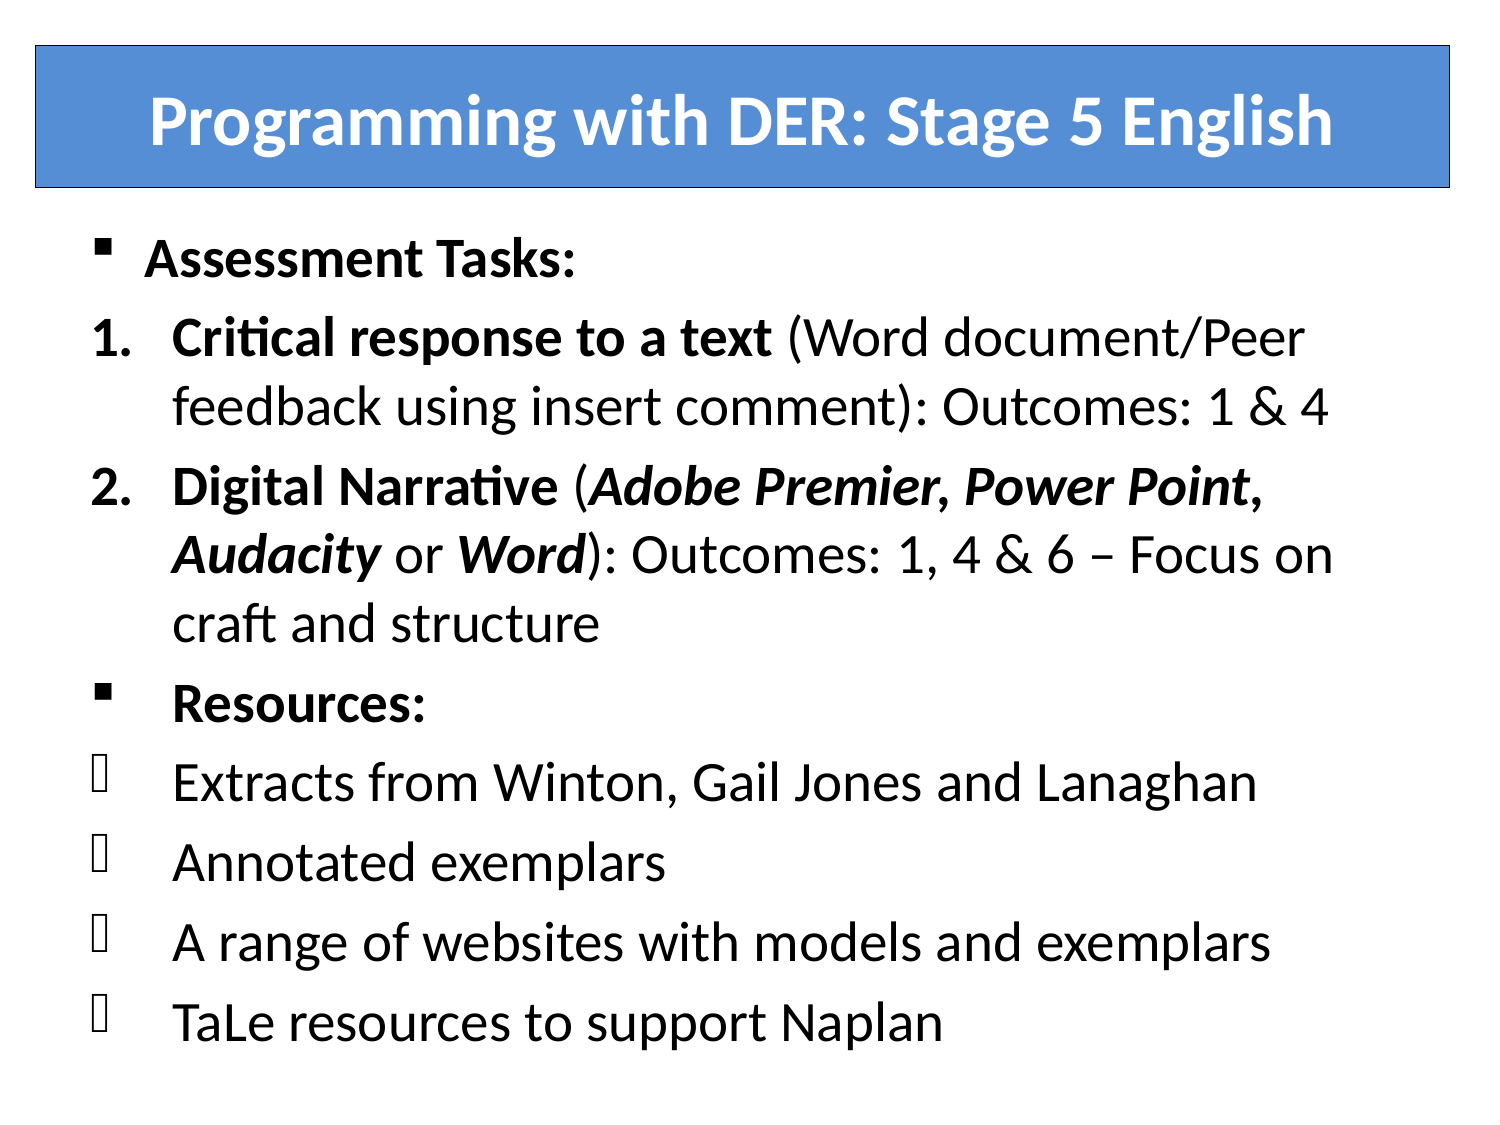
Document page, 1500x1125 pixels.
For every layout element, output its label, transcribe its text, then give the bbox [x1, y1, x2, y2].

list Assessment Tasks: Critical response to a text (Word document/Peer feedback using insert comment): Outcomes: 1 & 4 Digital Narrative (Adobe Premier, Power Point, Audacity or Word): Outcomes: 1, 4 & 6 – Focus on craft and structure Resources: Extracts from Winton, Gail Jones and Lanaghan Annotated exemplars A range of websites with models and exemplars TaLe resources to support Naplan [75, 212, 1425, 1063]
title Programming with DER: Stage 5 English [35, 45, 1450, 188]
